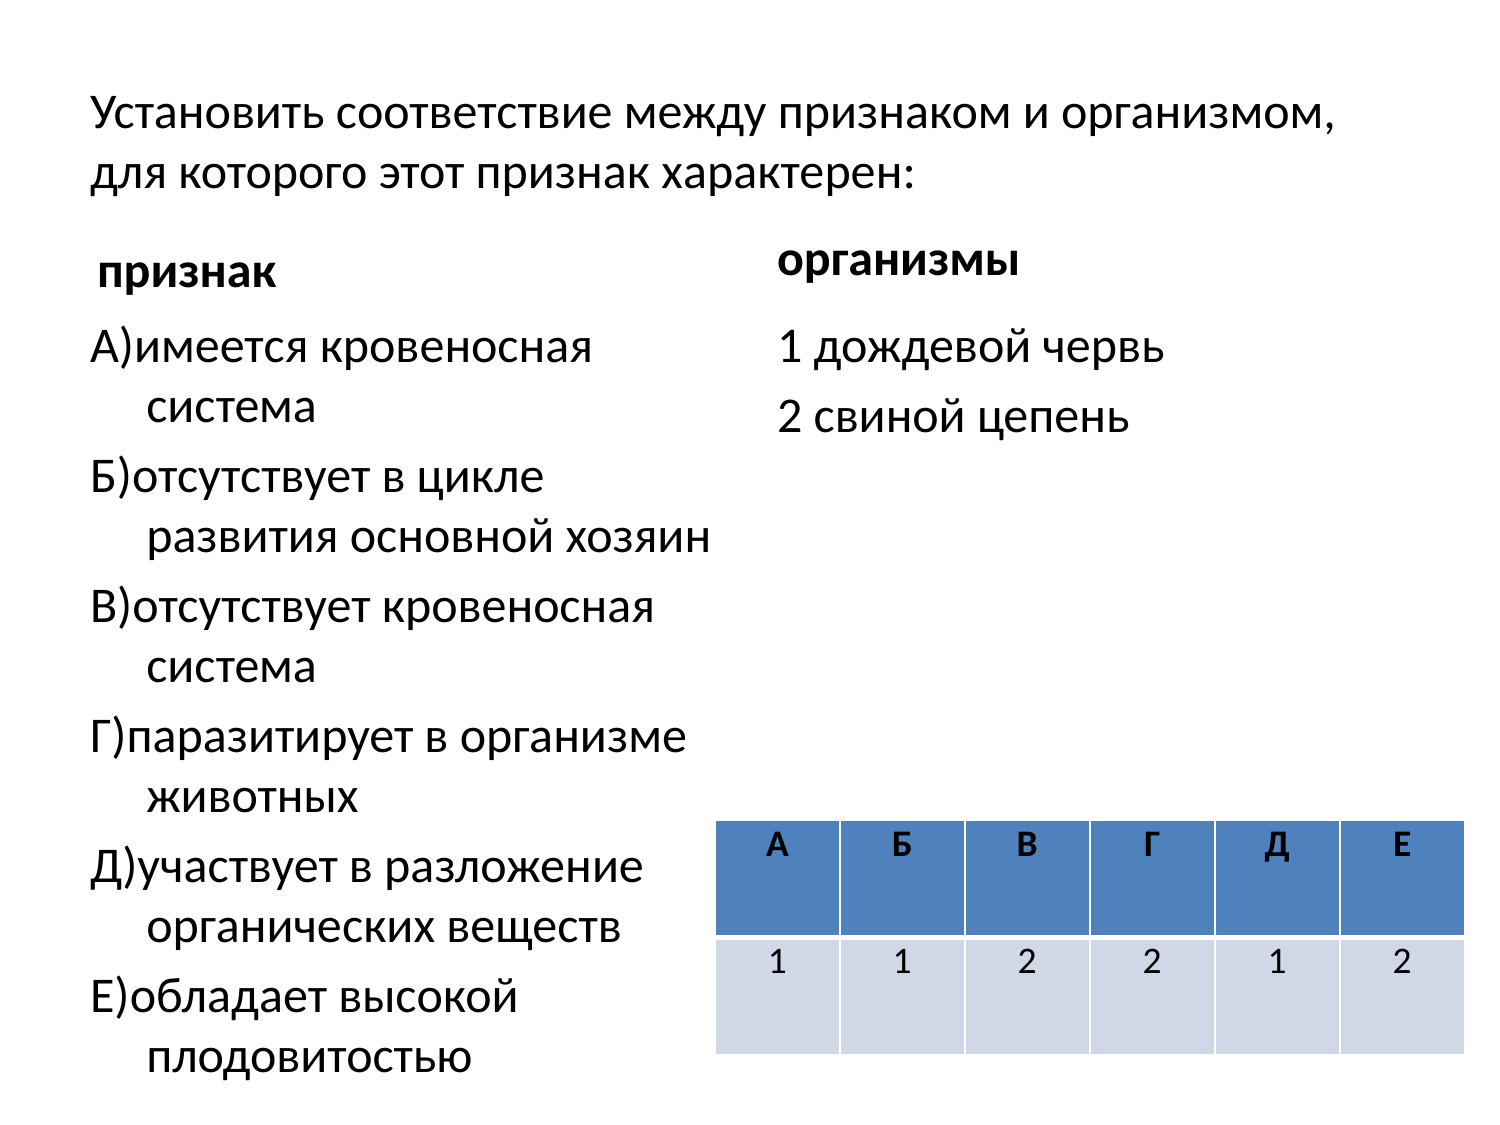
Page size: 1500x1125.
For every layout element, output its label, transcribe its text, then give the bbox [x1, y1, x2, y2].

list признак [82, 210, 745, 305]
table_cell 2 [1091, 940, 1214, 1054]
list 1 дождевой червь 2 свиной цепень [761, 304, 1425, 819]
table_cell 2 [966, 940, 1089, 1054]
list А)имеется кровеносная система Б)отсутствует в цикле развития основной хозяин В)отсутствует кровеносная система Г)паразитирует в организме животных Д)участвует в разложение органических веществ Е)обладает высокой плодовитостью [75, 304, 738, 1079]
table_cell 1 [716, 940, 839, 1054]
title Установить соответствие между признаком и организмом, для которого этот признак характерен: [75, 45, 1425, 233]
table_header В [966, 821, 1089, 935]
table_header Е [1341, 821, 1464, 935]
table_header Д [1216, 821, 1339, 935]
table_header Г [1091, 821, 1214, 935]
table_header А [716, 821, 839, 935]
table_header Б [841, 821, 964, 935]
table_cell 2 [1341, 940, 1464, 1054]
list организмы [761, 187, 1425, 293]
table_cell 1 [1216, 940, 1339, 1054]
table_cell 1 [841, 940, 964, 1054]
